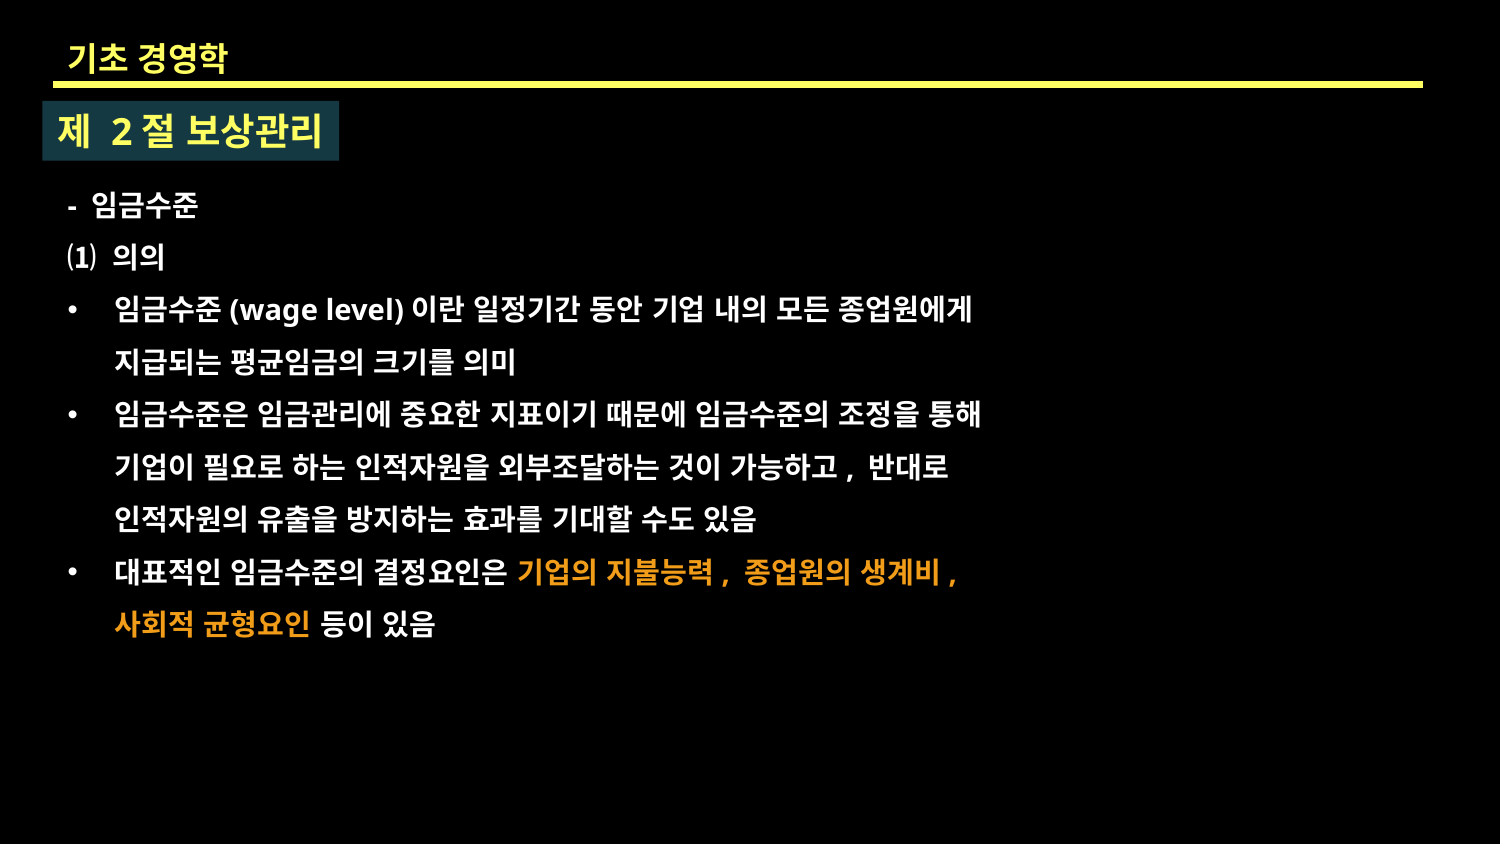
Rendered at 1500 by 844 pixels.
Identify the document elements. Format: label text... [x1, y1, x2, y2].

text_box 제 2절 보상관리 [42, 100, 340, 161]
text_box - 임금수준 ⑴ 의의 임금수준(wage level)이란 일정기간 동안 기업 내의 모든 종업원에게 지급되는 평균임금의 크기를 의미 임금수준은 임금관리에 중요한 지표이기 때문에 임금수준의 조정을 통해 기업이 필요로 하는 인적자원을 외부조달하는 것이 가능하고, 반대로 인적자원의 유출을 방지하는 효과를 기대할 수도 있음 대표적인 임금수준의 결정요인은 기업의 지불능력, 종업원의 생계비, 사회적 균형요인 등이 있음 [53, 161, 1046, 649]
picture [52, 102, 97, 145]
